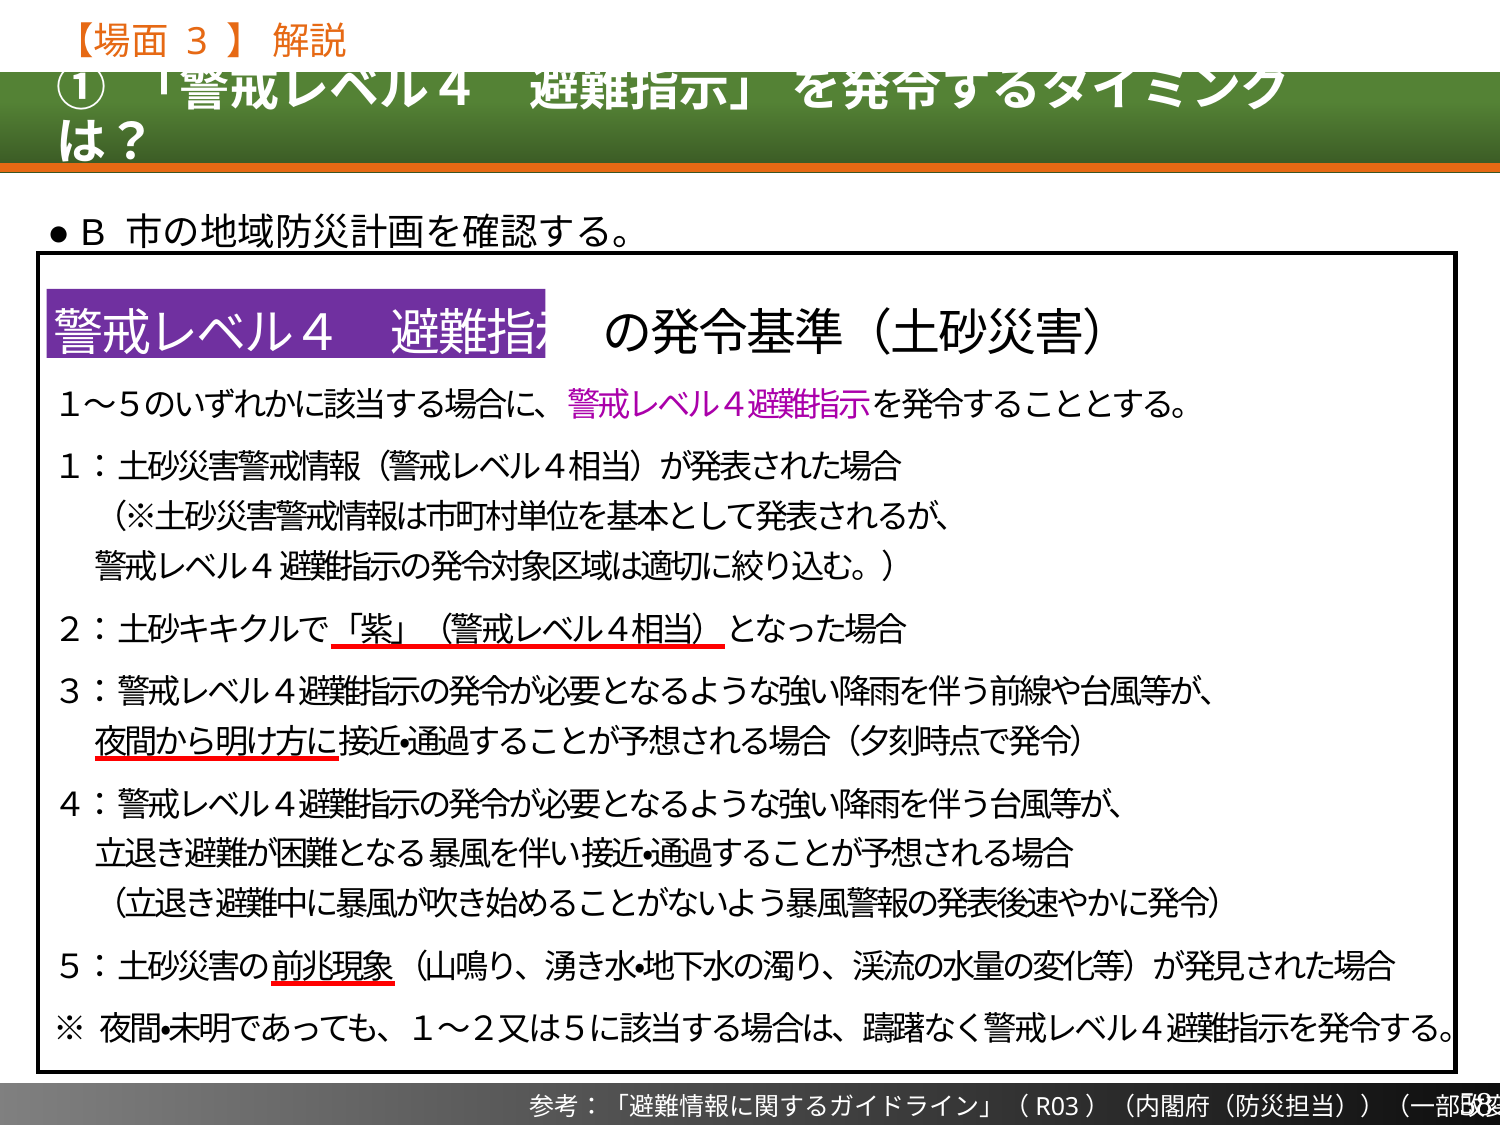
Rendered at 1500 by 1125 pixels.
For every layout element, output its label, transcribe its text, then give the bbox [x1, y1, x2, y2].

text_box 参考：「避難情報に関するガイドライン」（R03）（内閣府（防災担当））（一部改変） [514, 1082, 1500, 1125]
slide_number 58 [1170, 1072, 1500, 1082]
title ① 「警戒レベル４ 避難指示」 を発令するタイミングは？ [41, 60, 1336, 173]
text_box ● B 市の地域防災計画を確認する。 [32, 200, 665, 260]
text_box 【場面 3 】 解説 [41, 14, 1336, 60]
text_box 警戒レベル４ 避難指示 の発令基準（土砂災害） １～５のいずれかに該当する場合に、警戒レベル４避難指示を発令することとする。 １： 土砂災害警戒情報（警戒レベル４相当）が発表された場合 （※土砂災害警戒情報は市町村単位を基本として発表されるが、 警戒レベル４ 避難指示の発令対象区域は適切に絞り込む。） ２： 土砂キキクルで「紫」（警戒レベル４相当）となった場合 ３： 警戒レベル４避難指示の発令が必要となるような強い降雨を伴う前線や台風等が、 夜間から明け方に接近・通過することが予想される場合（夕刻時点で発令） ４： 警戒レベル４避難指示の発令が必要となるような強い降雨を伴う台風等が、 立退き避難が困難となる暴風を伴い接近・通過することが予想される場合 （立退き避難中に暴風が吹き始めることがないよう暴風警報の発表後速やかに発令） ５： 土砂災害の前兆現象（山鳴り、湧き水・地下水の濁り、渓流の水量の変化等）が発見された場合 ※ 夜間・未明であっても、１～２又は５に該当する場合は、躊躇なく警戒レベル４避難指示を発令する。 [38, 253, 1456, 1073]
